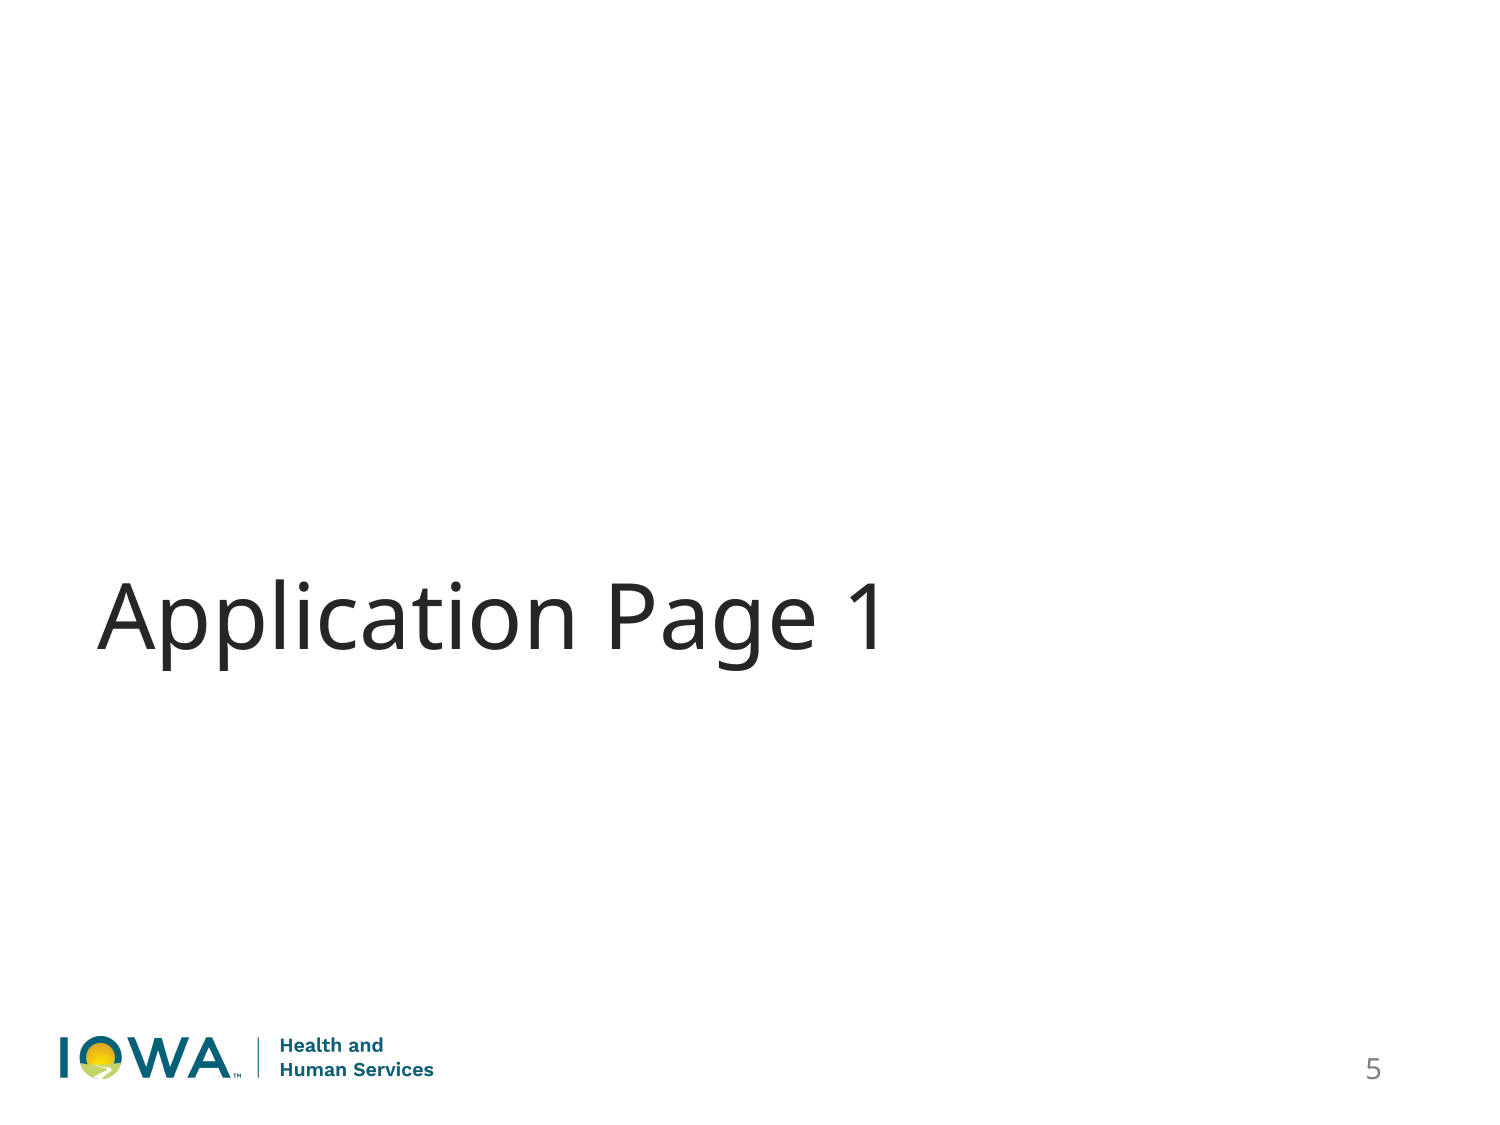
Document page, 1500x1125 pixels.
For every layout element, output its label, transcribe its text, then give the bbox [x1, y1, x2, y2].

text_box Application Page 1 [82, 562, 1466, 684]
picture [60, 1036, 434, 1079]
slide_number 5 [1059, 1042, 1397, 1103]
